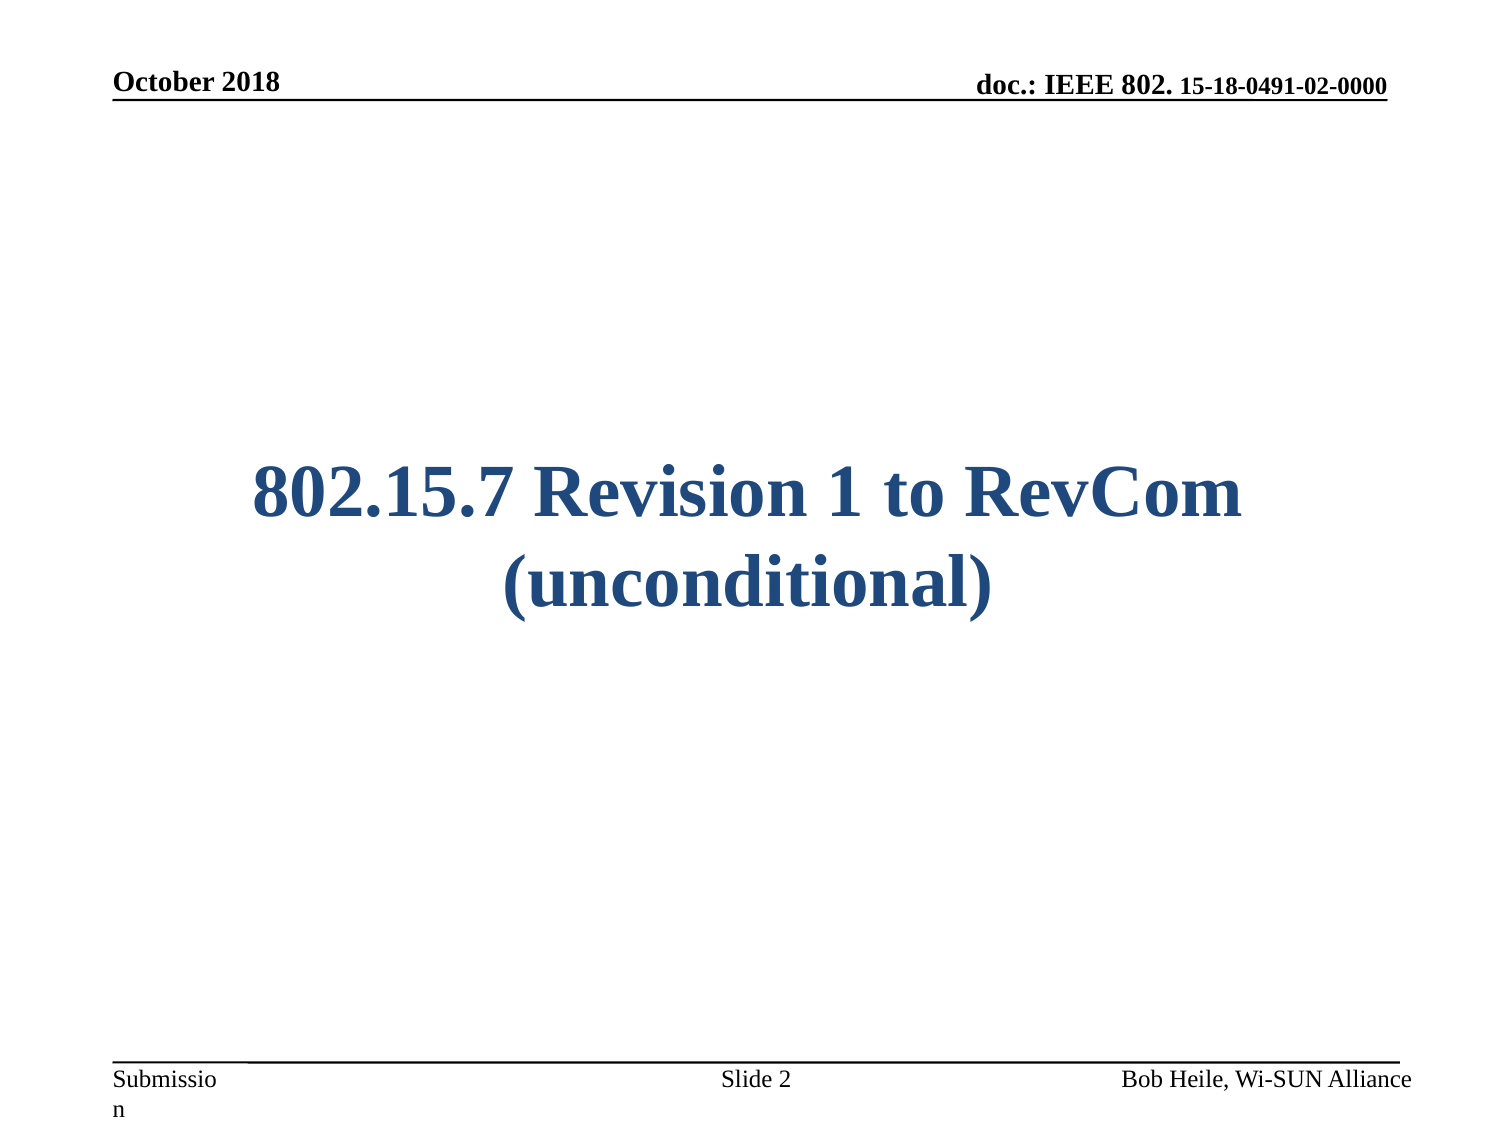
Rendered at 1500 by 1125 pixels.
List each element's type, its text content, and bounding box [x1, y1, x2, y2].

slide_number Slide 2 [712, 1062, 800, 1093]
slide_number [112, 62, 375, 98]
title 802.15.7 Revision 1 to RevCom (unconditional) [110, 375, 1386, 688]
footer Bob Heile, Wi-SUN Alliance [900, 1062, 1413, 1093]
